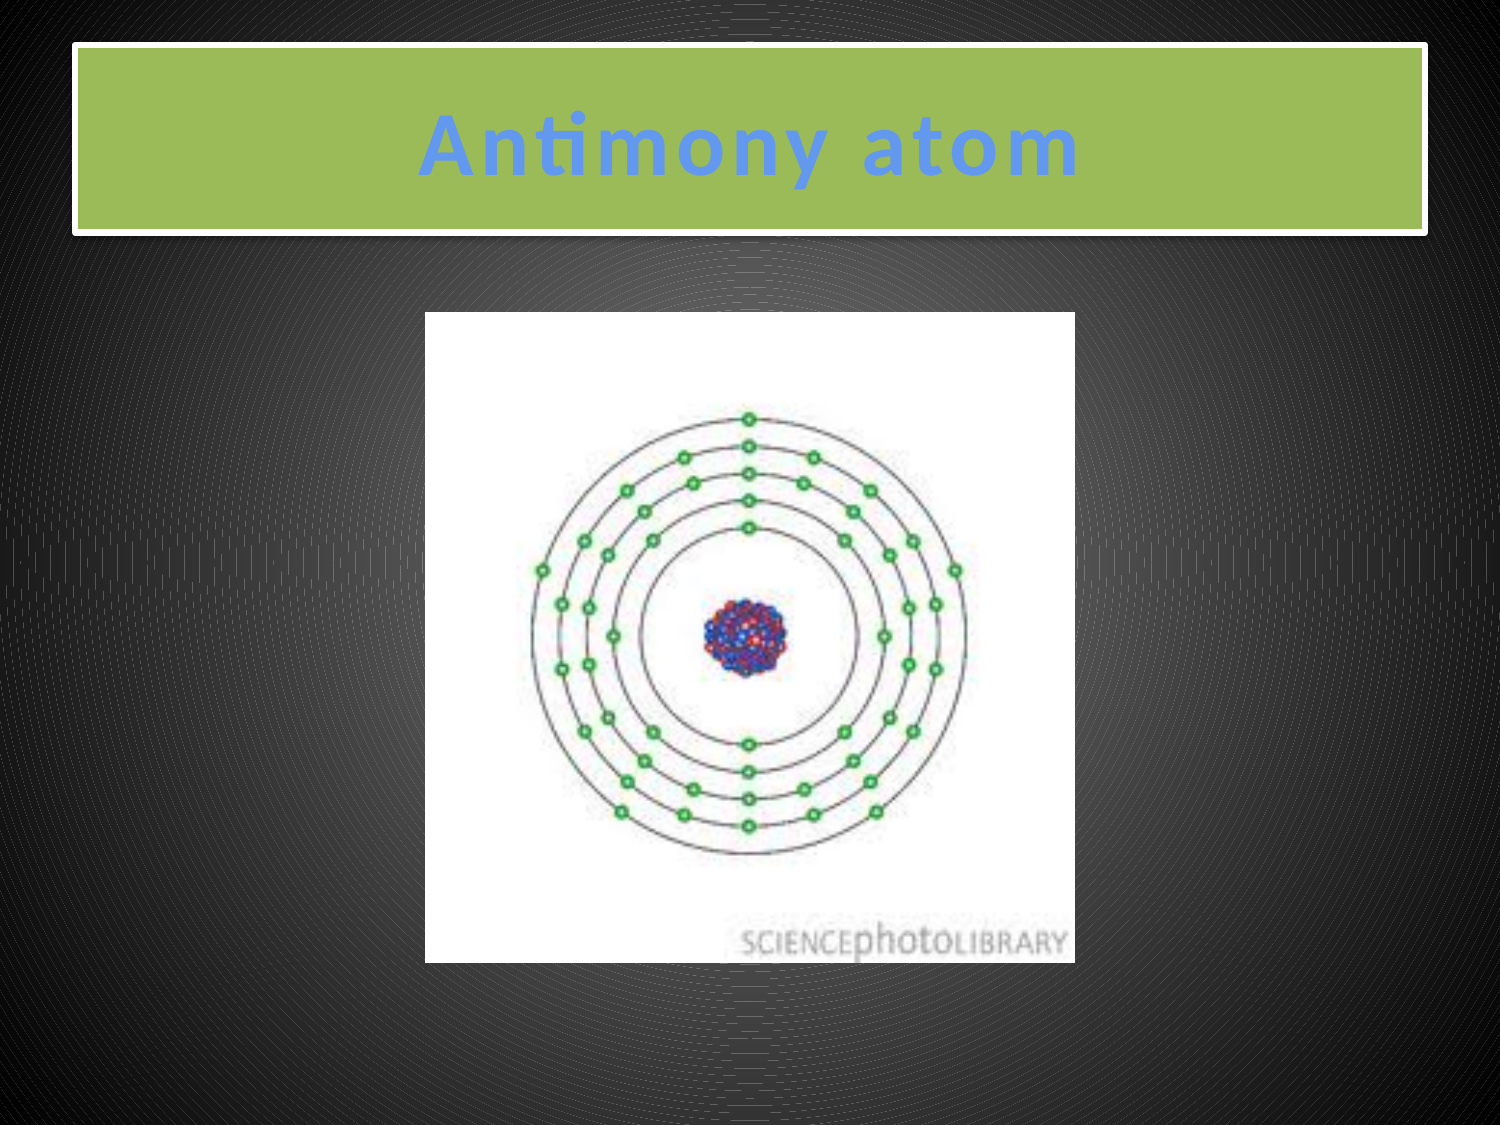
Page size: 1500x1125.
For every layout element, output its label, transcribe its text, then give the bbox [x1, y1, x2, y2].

title Antimony atom [72, 42, 1428, 236]
picture [424, 312, 1076, 963]
